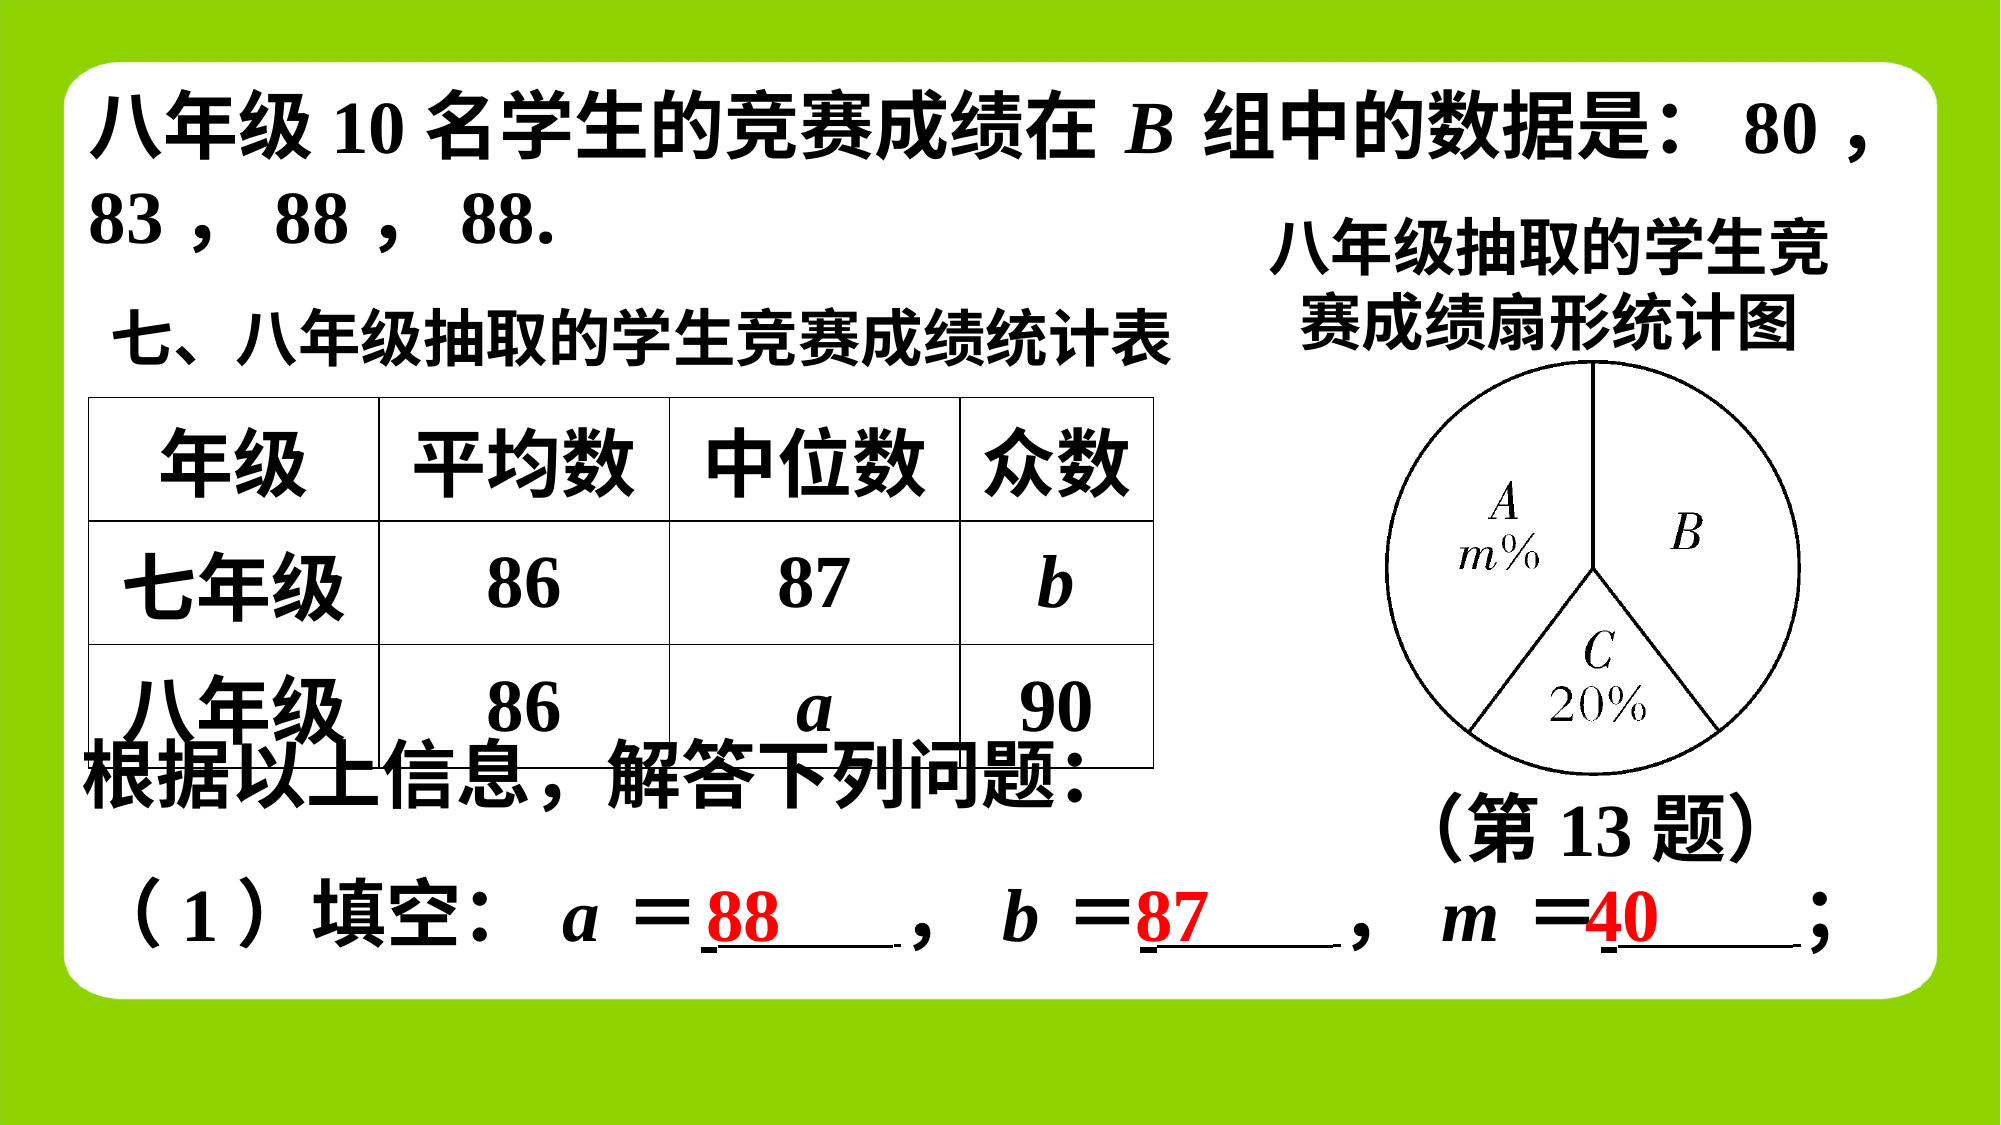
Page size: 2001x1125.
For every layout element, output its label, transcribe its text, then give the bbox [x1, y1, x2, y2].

text_box 八年级抽取的学生竞 赛成绩扇形统计图 [1212, 208, 1886, 299]
text_box （1）填空：a＝ ，b＝ ，m＝ ⁠； [1301, 866, 1570, 958]
text_box 七、八年级抽取的学生竞赛成绩统计表 [0, 298, 1288, 390]
table_cell 八年级 [89, 645, 378, 727]
text_box 40 [1570, 872, 1751, 964]
text_box 87 [1120, 858, 1301, 964]
table_cell 87 [670, 522, 959, 644]
table_cell 86 [380, 522, 669, 644]
table_header 中位数 [670, 398, 959, 520]
table_cell 90 [961, 645, 1153, 727]
table_header 平均数 [380, 398, 669, 520]
table_cell 七年级 [89, 522, 378, 644]
text_box （1）填空：a＝ ，b＝ ，m＝ ⁠； [872, 866, 1120, 958]
text_box 根据以上信息，解答下列问题： [81, 727, 1153, 813]
text_box （1）填空：a＝ ，b＝ ，m＝ ⁠； [1751, 866, 1828, 958]
text_box 八年级10名学生的竞赛成绩在B组中的数据是：80， 83，88，88. [88, 78, 1974, 260]
text_box 88 [691, 858, 872, 964]
table_header 众数 [961, 398, 1153, 520]
table_header 年级 [89, 398, 378, 520]
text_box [1385, 360, 1801, 872]
picture [0, 0, 2001, 1125]
table_cell b [961, 522, 1153, 644]
text_box （1）填空：a＝ ，b＝ ，m＝ ⁠； [88, 866, 691, 958]
table_cell 86 [380, 645, 669, 727]
table_cell a [670, 645, 959, 727]
